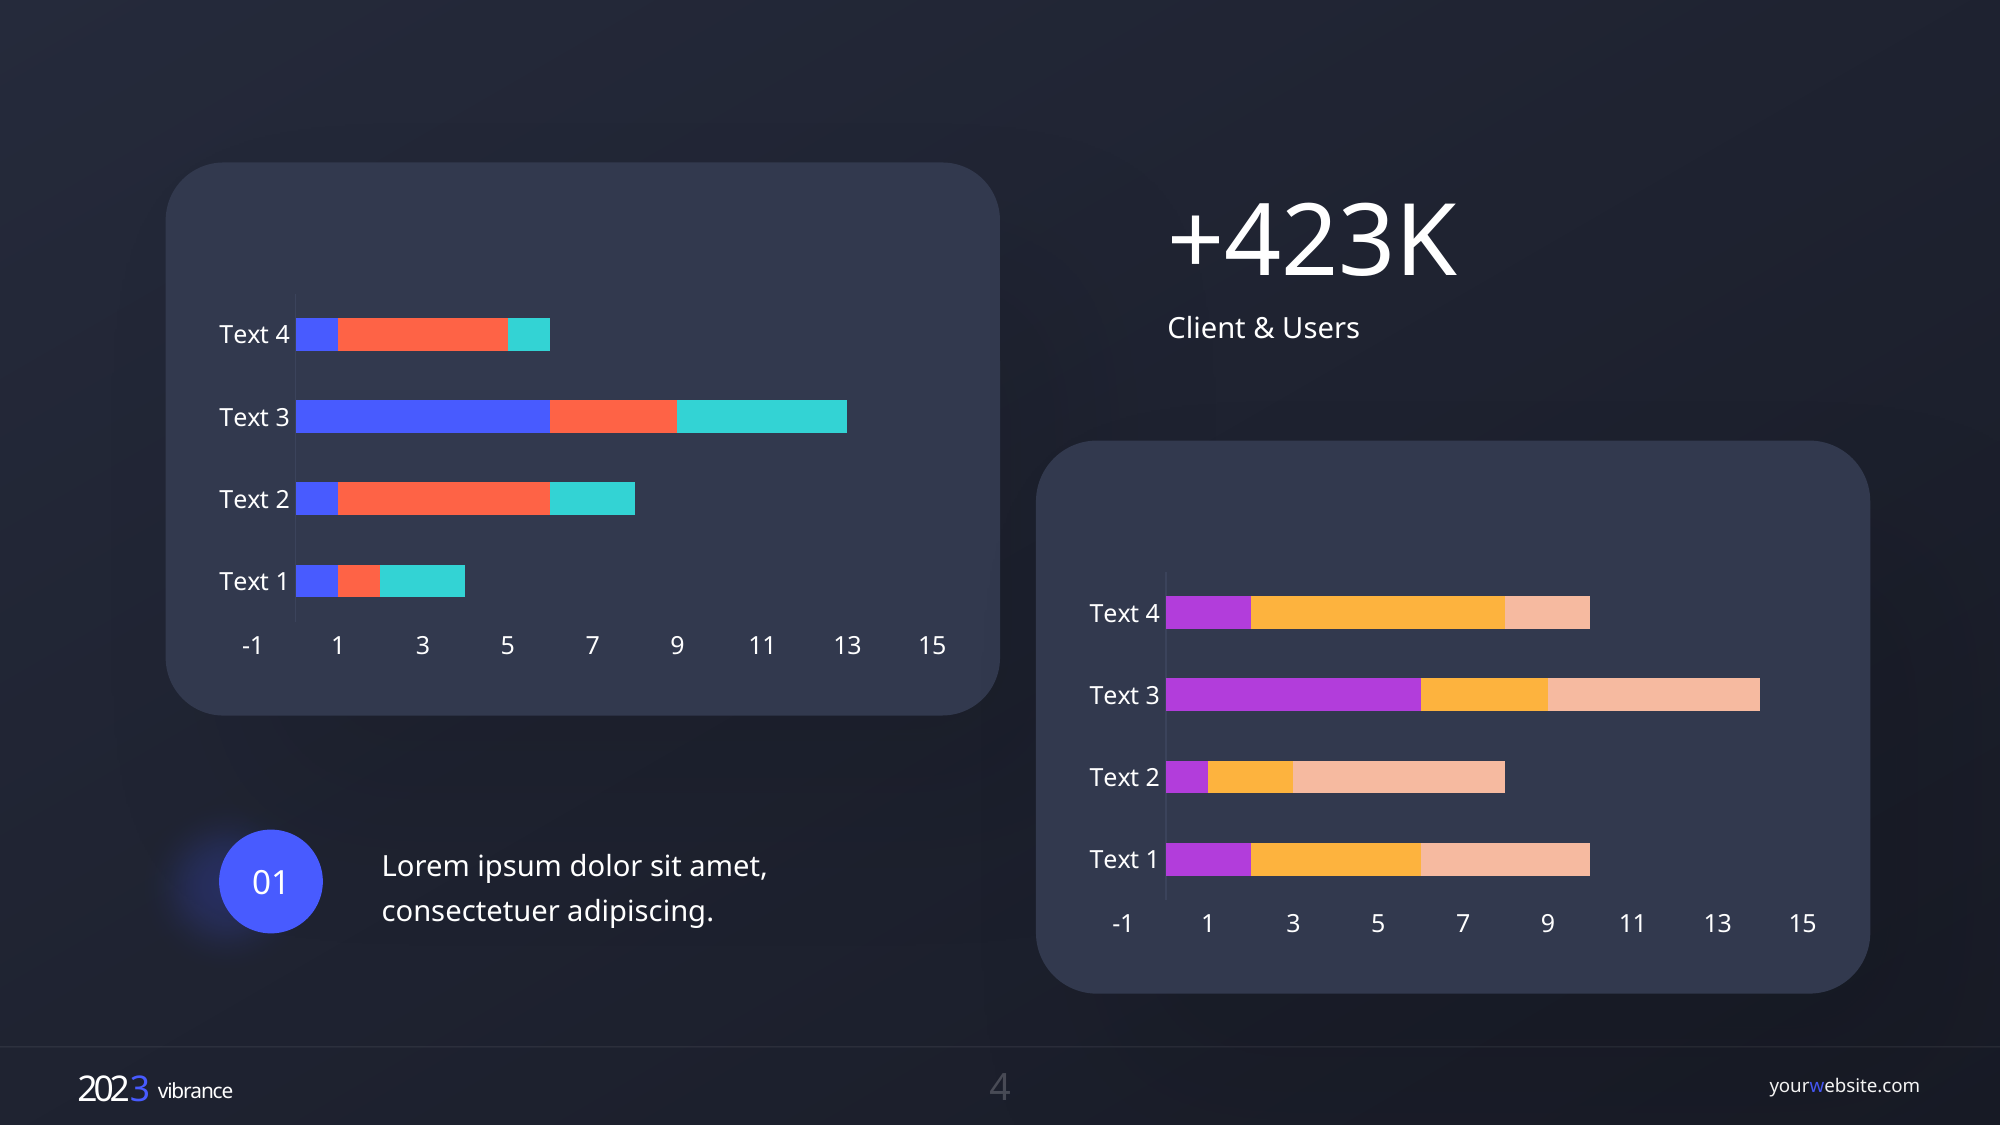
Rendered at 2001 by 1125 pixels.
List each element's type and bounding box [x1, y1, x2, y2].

text_box [1035, 440, 1871, 994]
text_box [165, 162, 1001, 716]
text_box [1152, 190, 1578, 350]
text_box [219, 829, 799, 934]
